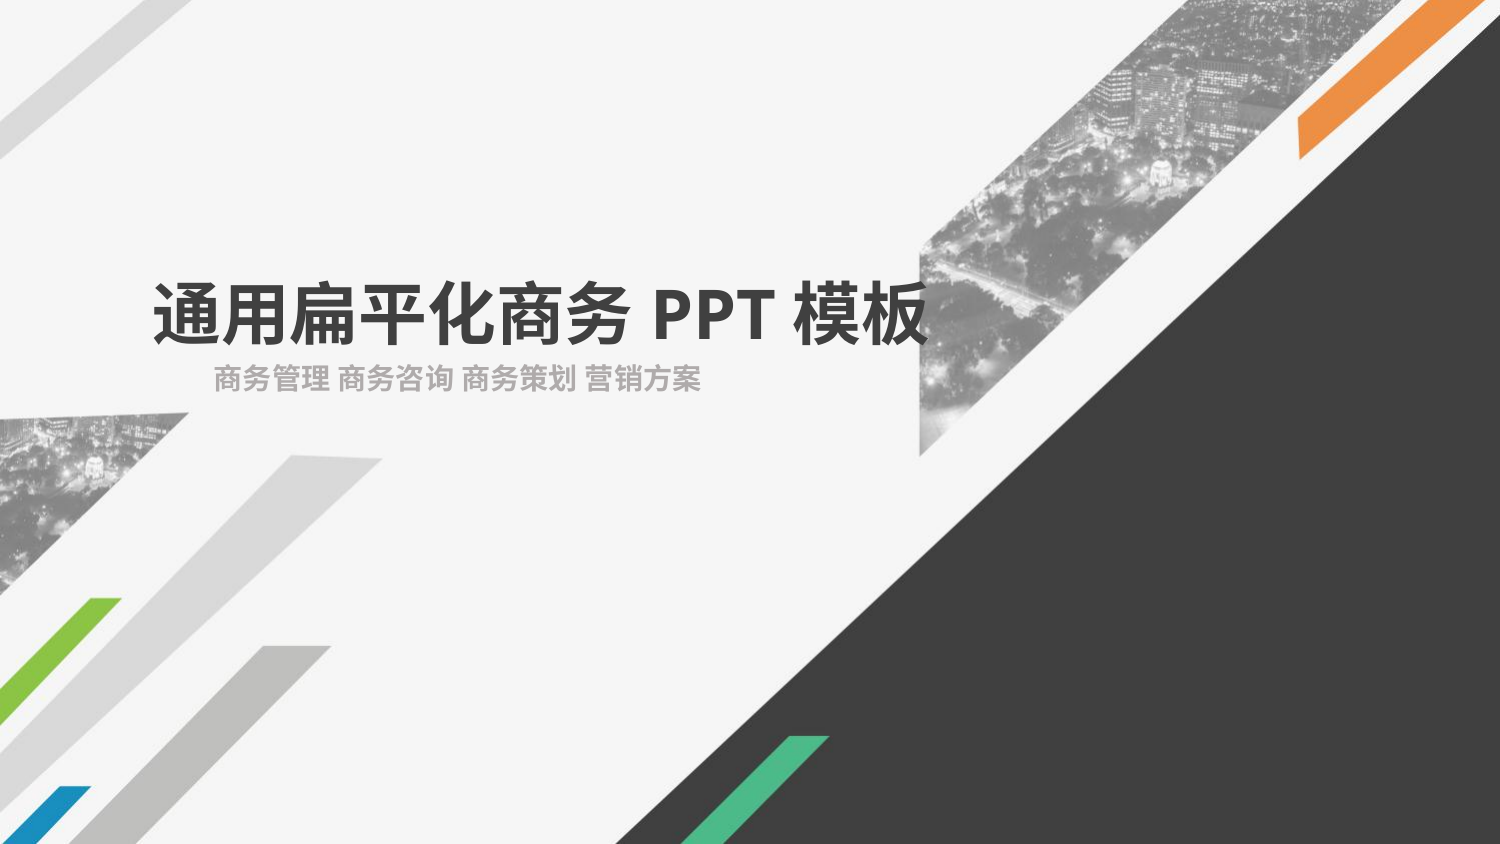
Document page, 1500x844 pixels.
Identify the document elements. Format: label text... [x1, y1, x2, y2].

text_box 通用扁平化商务PPT模板 [137, 263, 1229, 362]
text_box 商务管理 商务咨询 商务策划 营销方案 [199, 353, 748, 403]
picture [0, 0, 1500, 844]
